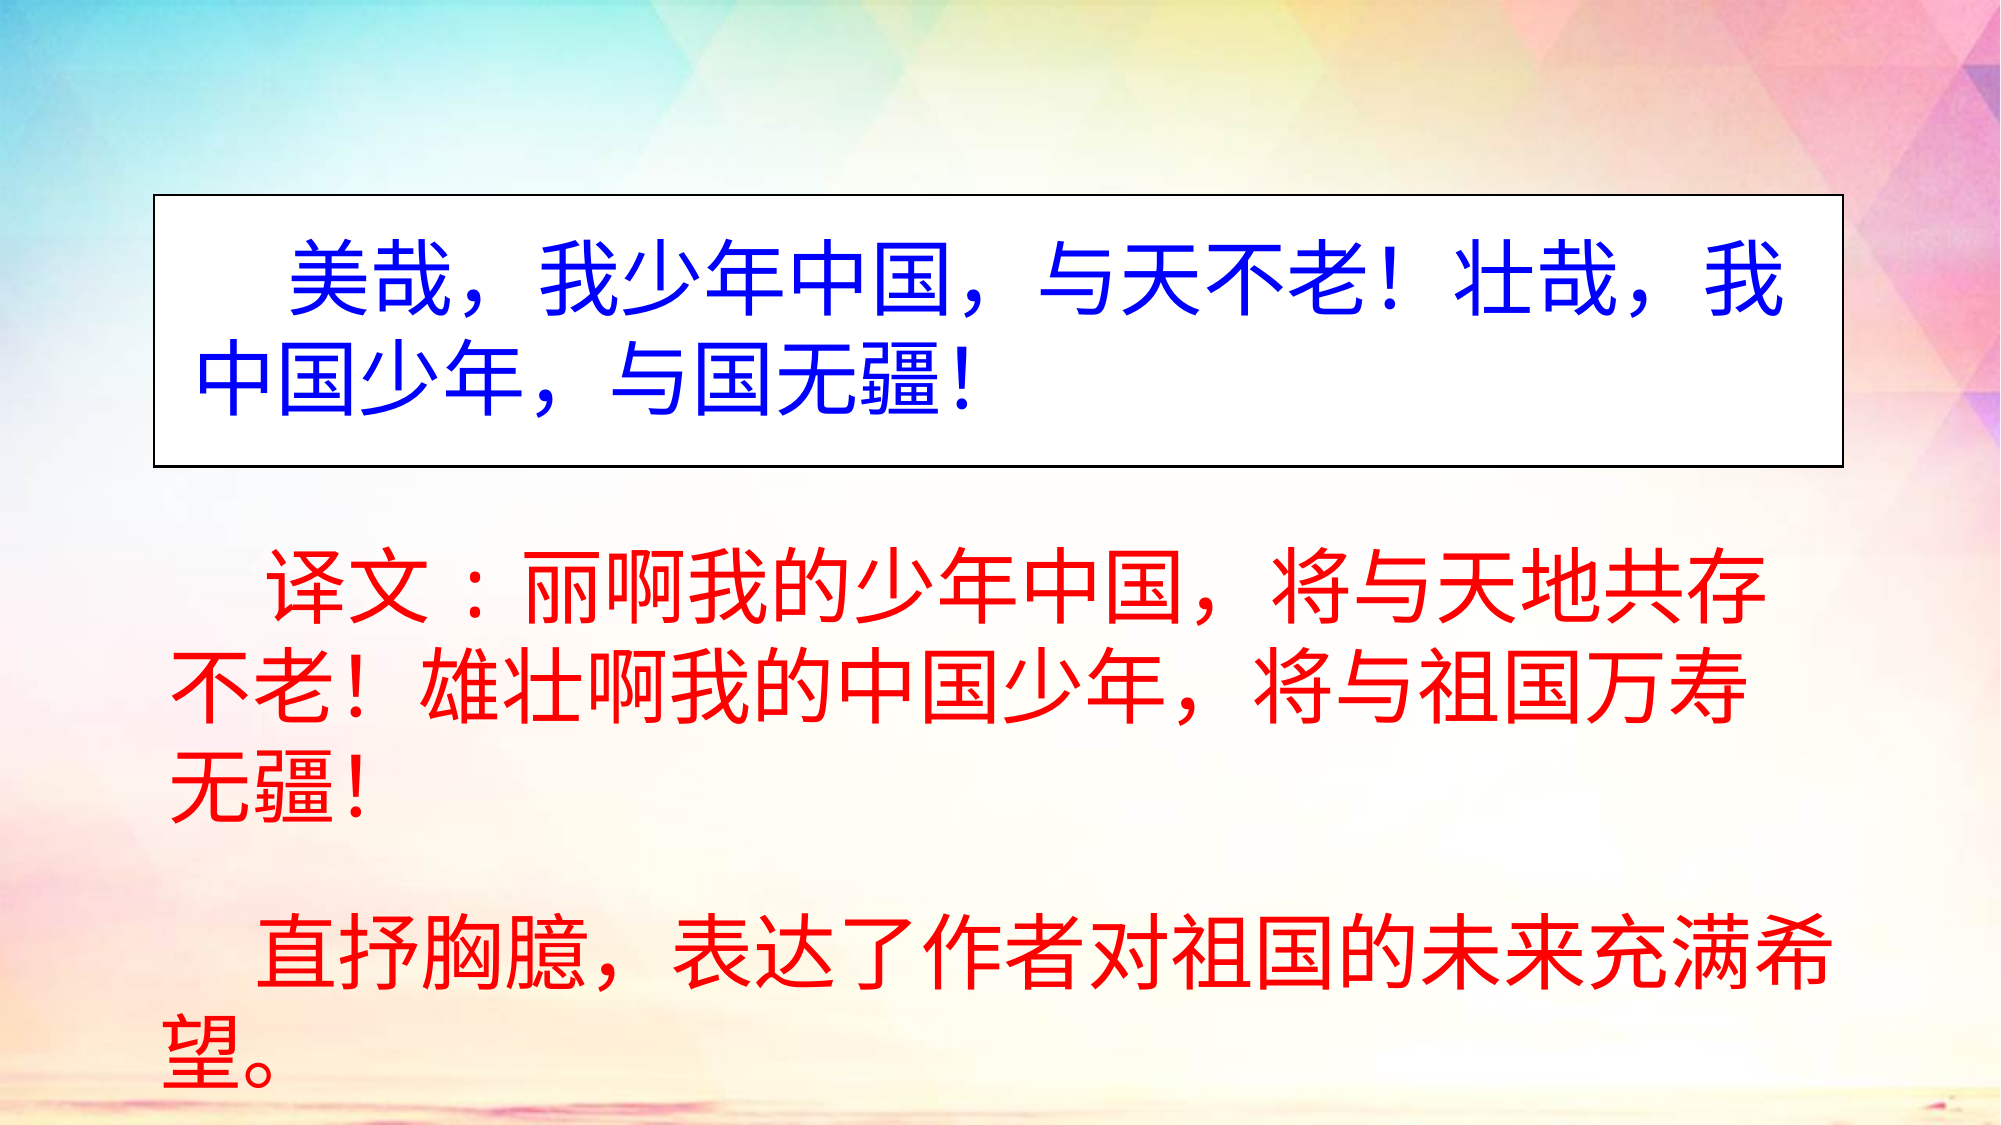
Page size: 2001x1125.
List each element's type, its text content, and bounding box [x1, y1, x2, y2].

picture [0, 0, 2001, 1125]
text_box 译文:丽啊我的少年中国，将与天地共存不老！雄壮啊我的中国少年，将与祖国万寿无疆！ [154, 527, 1808, 842]
text_box [153, 194, 1844, 468]
text_box 直抒胸臆，表达了作者对祖国的未来充满希望。 [144, 893, 1870, 1108]
text_box 美哉，我少年中国，与天不老！壮哉，我中国少年，与国无疆！ [177, 218, 1808, 434]
